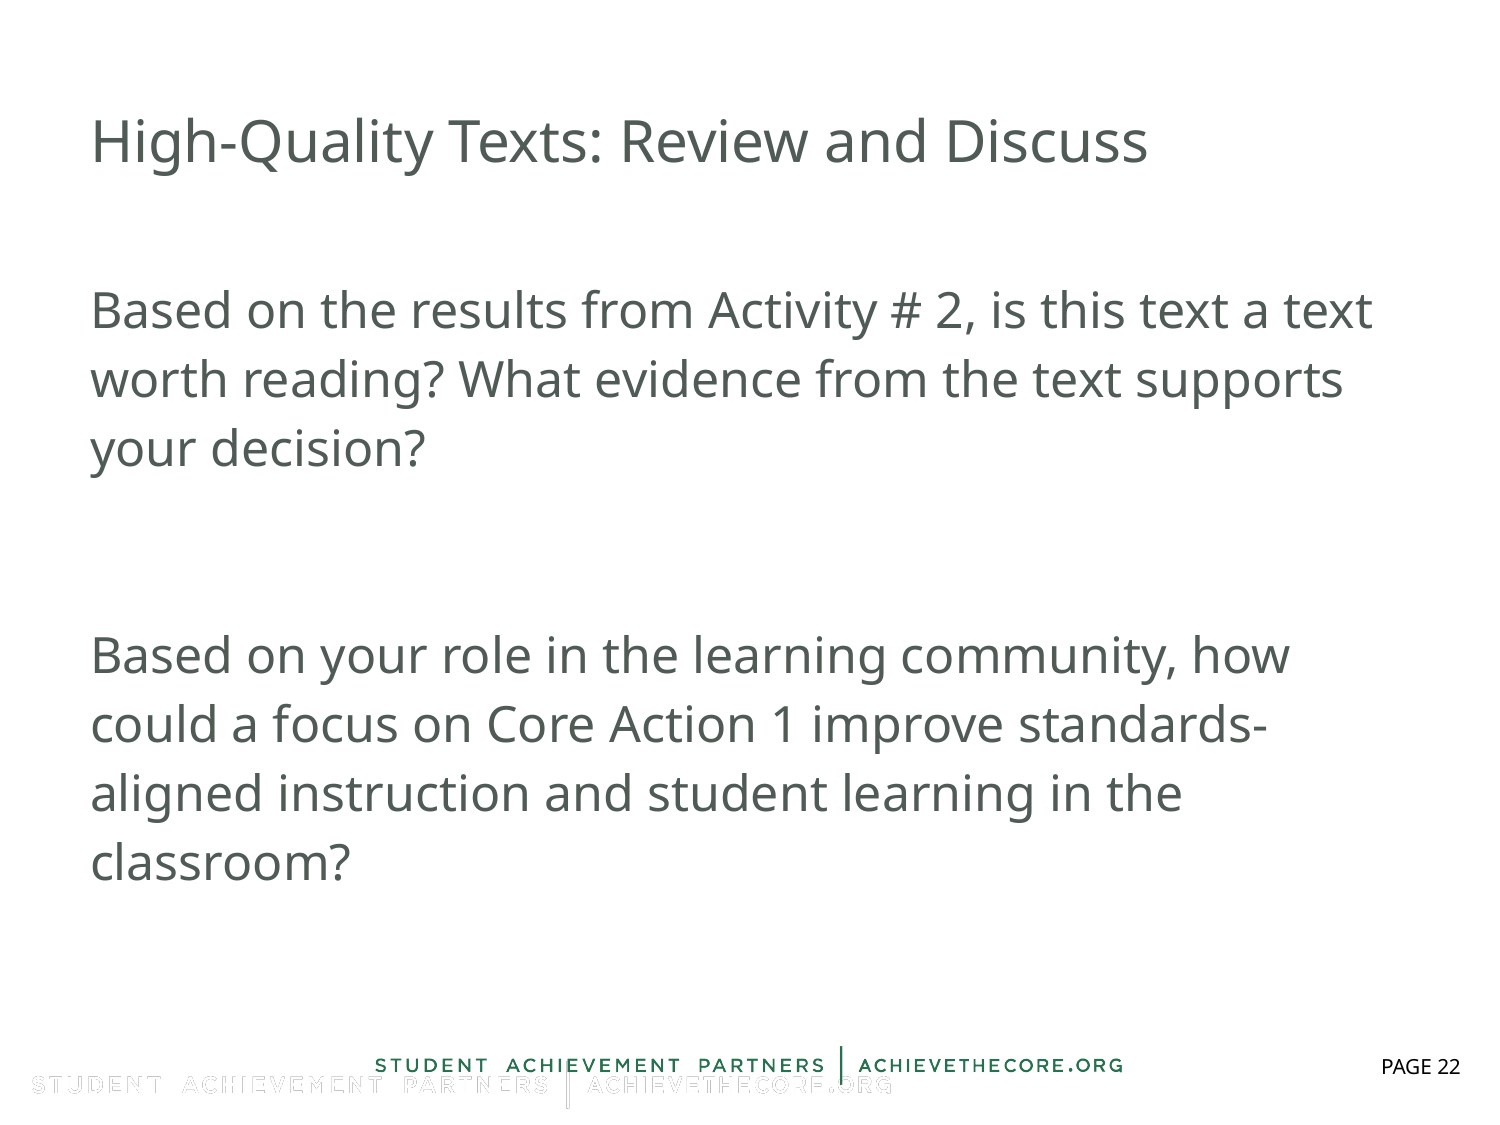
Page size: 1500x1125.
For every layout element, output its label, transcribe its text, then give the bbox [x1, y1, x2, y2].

picture [12, 1046, 1122, 1112]
list Based on the results from Activity # 2, is this text a text worth reading? What evidence from the text supports your decision? Based on your role in the learning community, how could a focus on Core Action 1 improve standards-aligned instruction and student learning in the classroom? [75, 262, 1425, 1005]
title High-Quality Texts: Review and Discuss [75, 45, 1425, 233]
